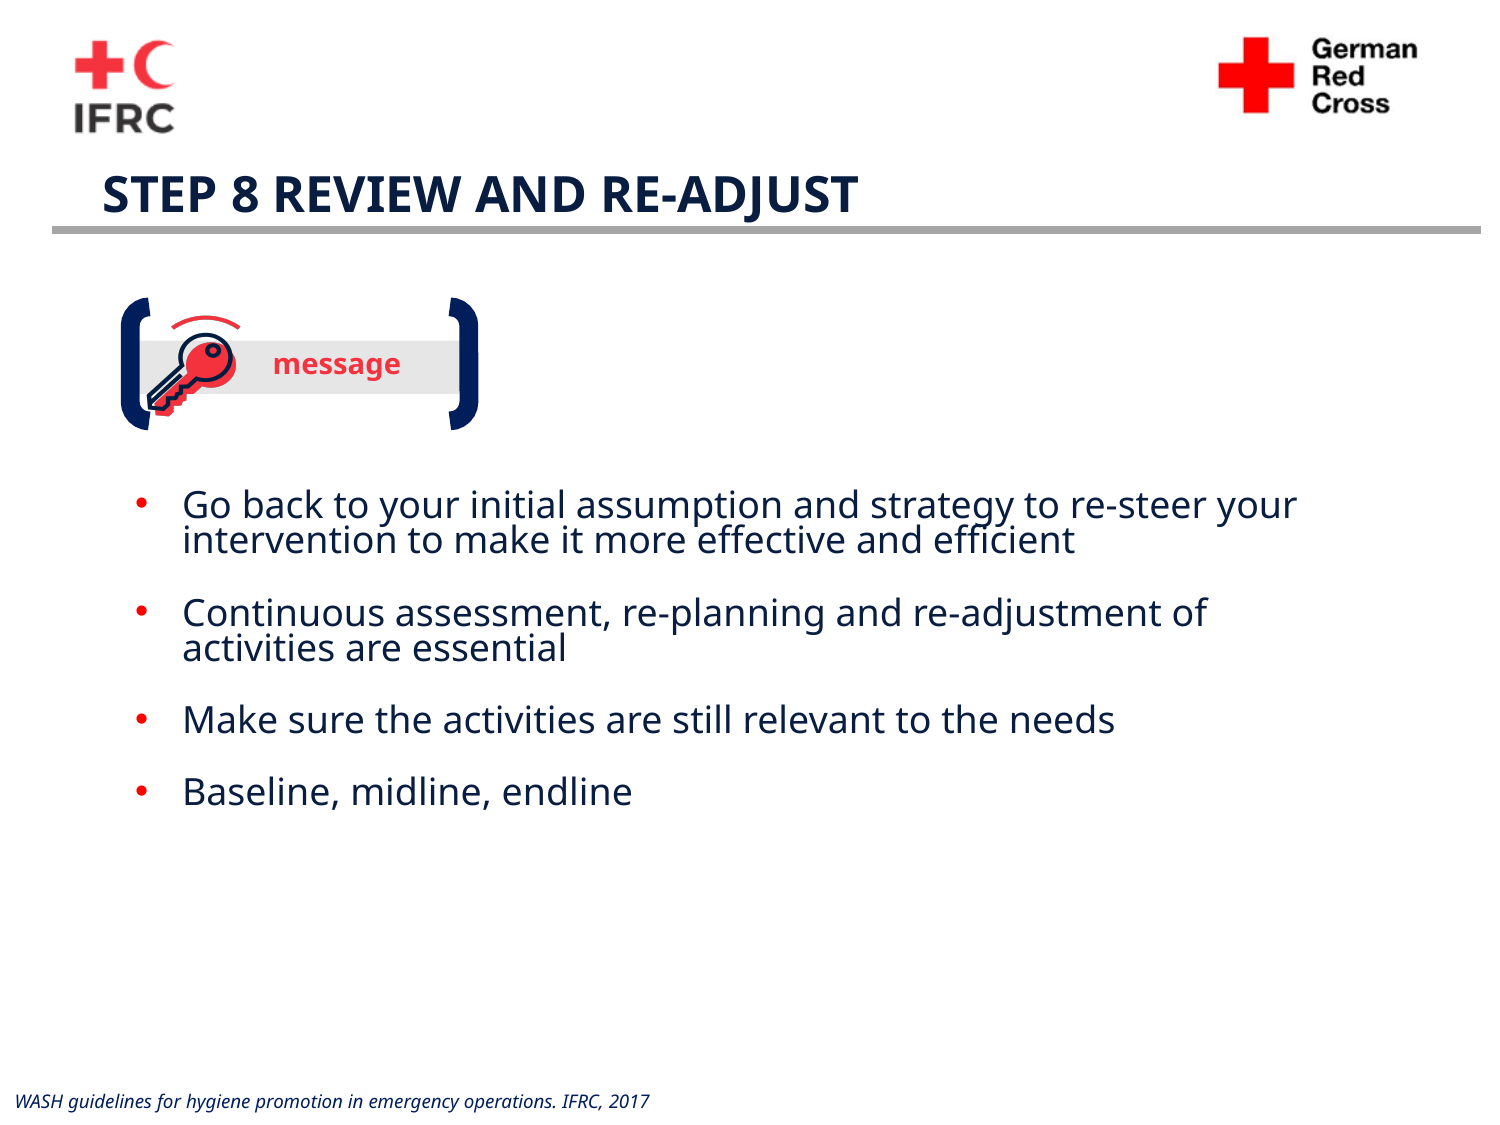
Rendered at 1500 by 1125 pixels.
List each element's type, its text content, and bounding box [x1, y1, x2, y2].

text_box Go back to your initial assumption and strategy to re-steer your intervention to make it more effective and efficient Continuous assessment, re-planning and re-adjustment of activities are essential Make sure the activities are still relevant to the needs Baseline, midline, endline [127, 481, 1321, 821]
text_box WASH guidelines for hygiene promotion in emergency operations. IFRC, 2017 [0, 1082, 1330, 1120]
picture [1214, 34, 1427, 130]
text_box STEP 8 REVIEW AND RE-ADJUST [98, 166, 979, 230]
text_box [124, 304, 469, 431]
picture [52, 18, 197, 157]
